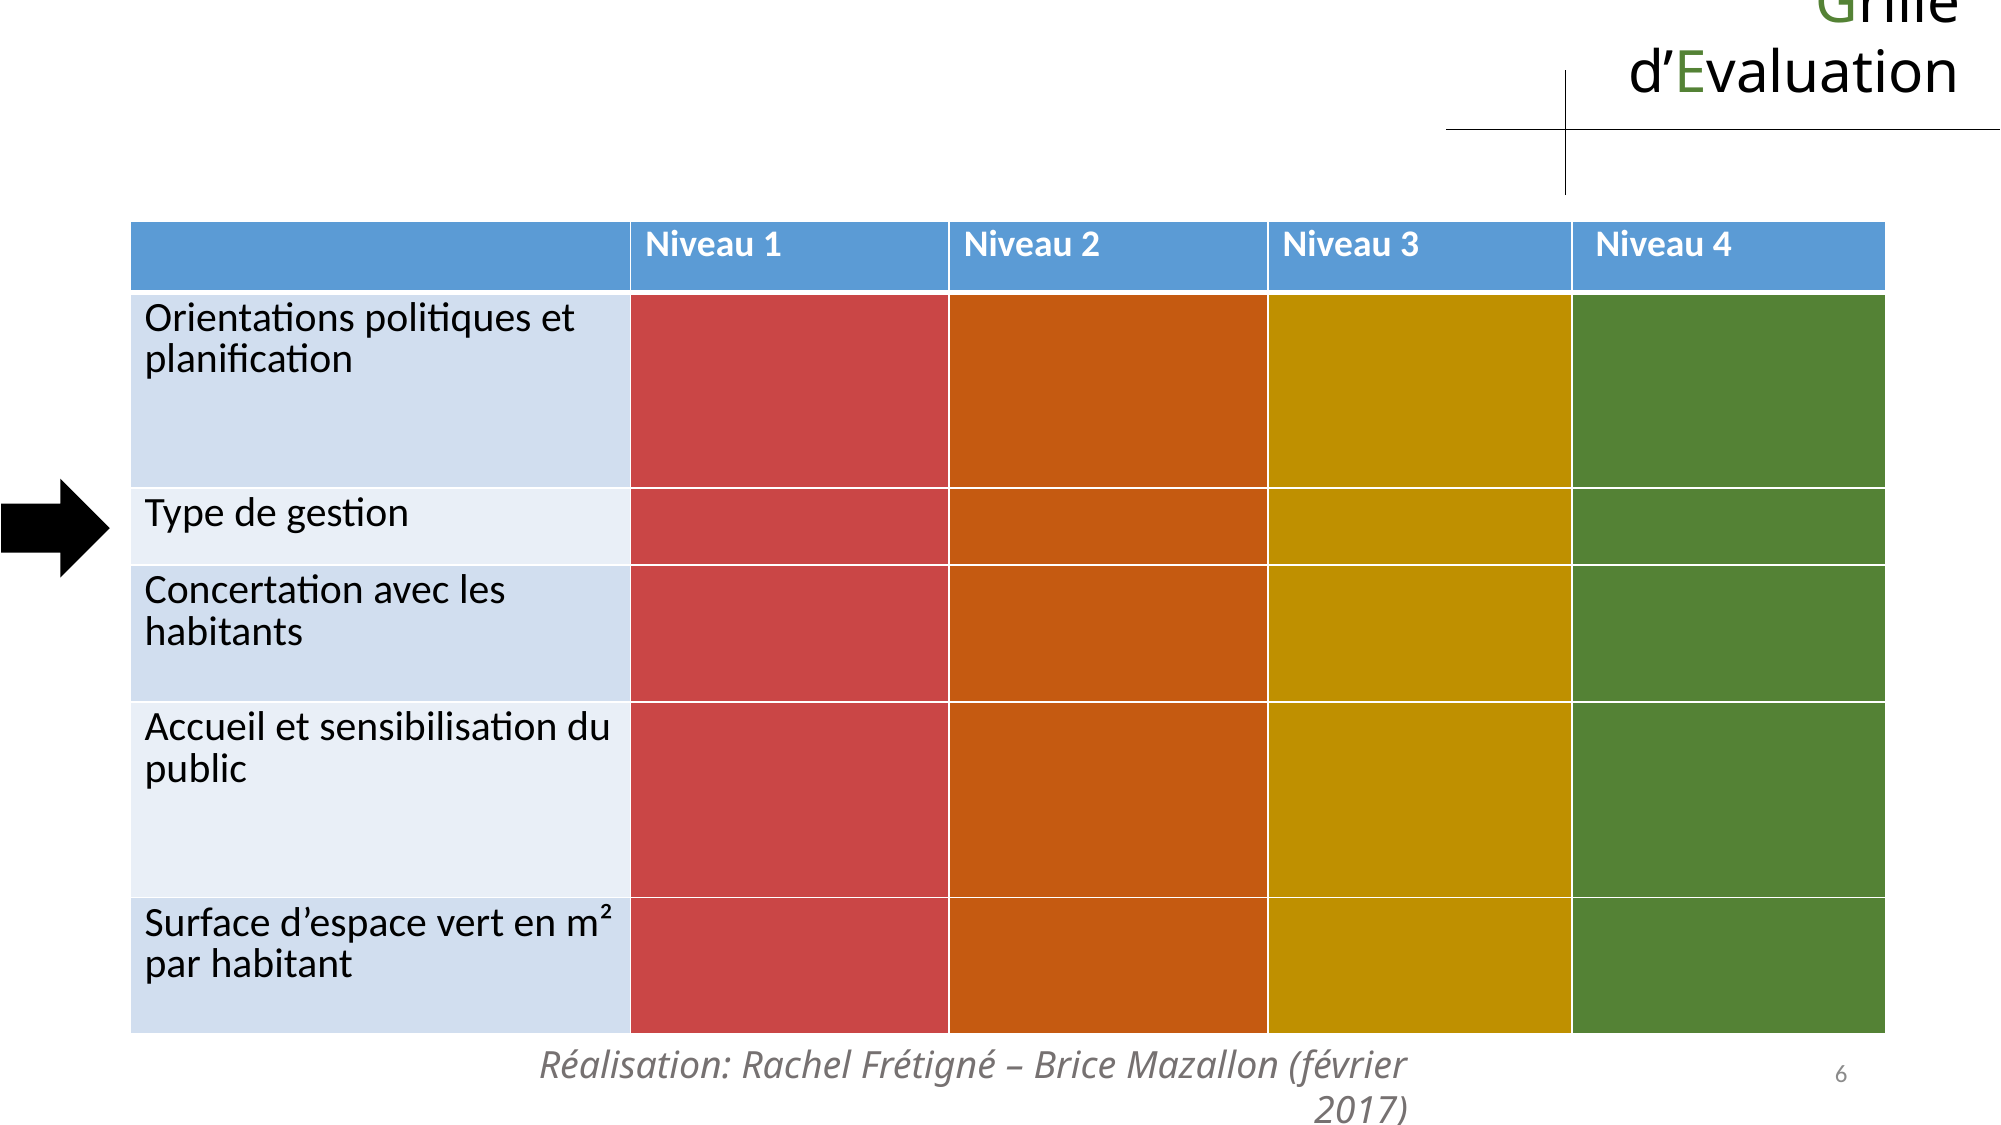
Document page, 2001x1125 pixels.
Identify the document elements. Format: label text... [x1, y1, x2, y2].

table_cell [950, 566, 1267, 701]
table_cell Type de gestion [131, 489, 630, 564]
table_cell [950, 898, 1267, 1033]
table_cell Orientations politiques et planification [131, 295, 630, 487]
table_cell [1573, 898, 1885, 1033]
table_header Niveau 4 [1573, 222, 1885, 290]
table_header Niveau 1 [631, 222, 948, 290]
table_cell [1573, 295, 1885, 487]
table_cell [950, 703, 1267, 897]
table_cell [631, 566, 948, 701]
table_cell [950, 295, 1267, 487]
table_cell [1269, 566, 1571, 701]
text_box Grille d’Evaluation [1599, 0, 1975, 70]
table_cell [1573, 703, 1885, 897]
text_box Réalisation: Rachel Frétigné – Brice Mazallon (février 2017) [479, 1034, 1423, 1125]
table_cell [1269, 703, 1571, 897]
table_cell [631, 703, 948, 897]
table_cell [631, 489, 948, 564]
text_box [1445, 70, 2000, 196]
table_cell [631, 295, 948, 487]
table_cell Accueil et sensibilisation du public [131, 703, 630, 897]
table_cell [631, 898, 948, 1033]
slide_number 6 [1412, 1042, 1863, 1103]
table_cell [950, 489, 1267, 564]
table_cell [1269, 295, 1571, 487]
table_cell [1269, 898, 1571, 1033]
table_cell [1573, 489, 1885, 564]
table_cell Concertation avec les habitants [131, 566, 630, 701]
table_cell [1573, 566, 1885, 701]
text_box [1, 478, 110, 578]
table_header Niveau 2 [950, 222, 1267, 290]
table_header Niveau 3 [1269, 222, 1571, 290]
table_cell Surface d’espace vert en m² par habitant [131, 898, 630, 1033]
table_header [131, 222, 630, 290]
table_cell [1269, 489, 1571, 564]
